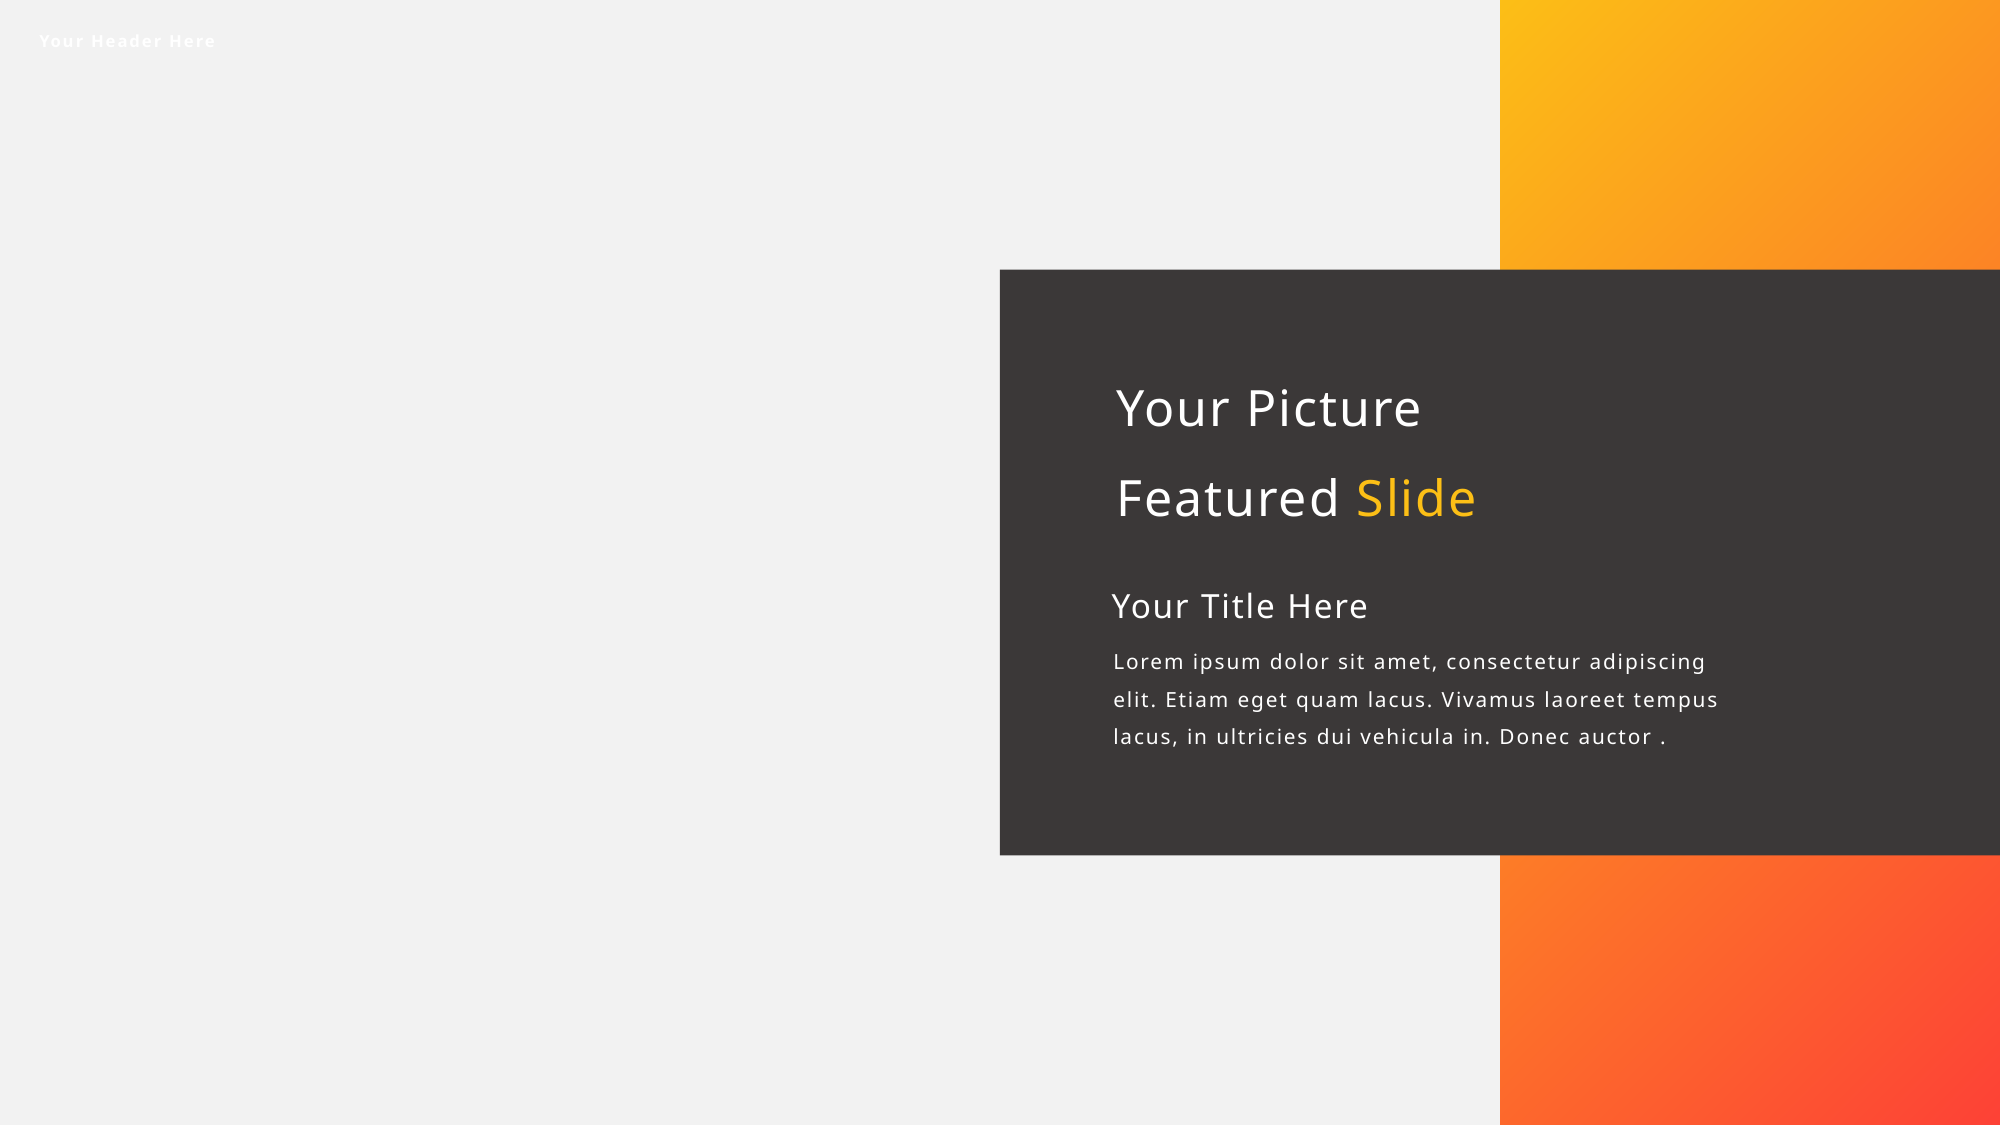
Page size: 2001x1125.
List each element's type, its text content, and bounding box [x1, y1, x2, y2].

picture [0, 0, 1501, 1125]
text_box Lorem ipsum dolor sit amet, consectetur adipiscing elit. Etiam eget quam lacus. Vivamus laoreet tempus lacus, in ultricies dui vehicula in. Donec auctor . [1501, 629, 1749, 757]
text_box [1501, 269, 2000, 856]
